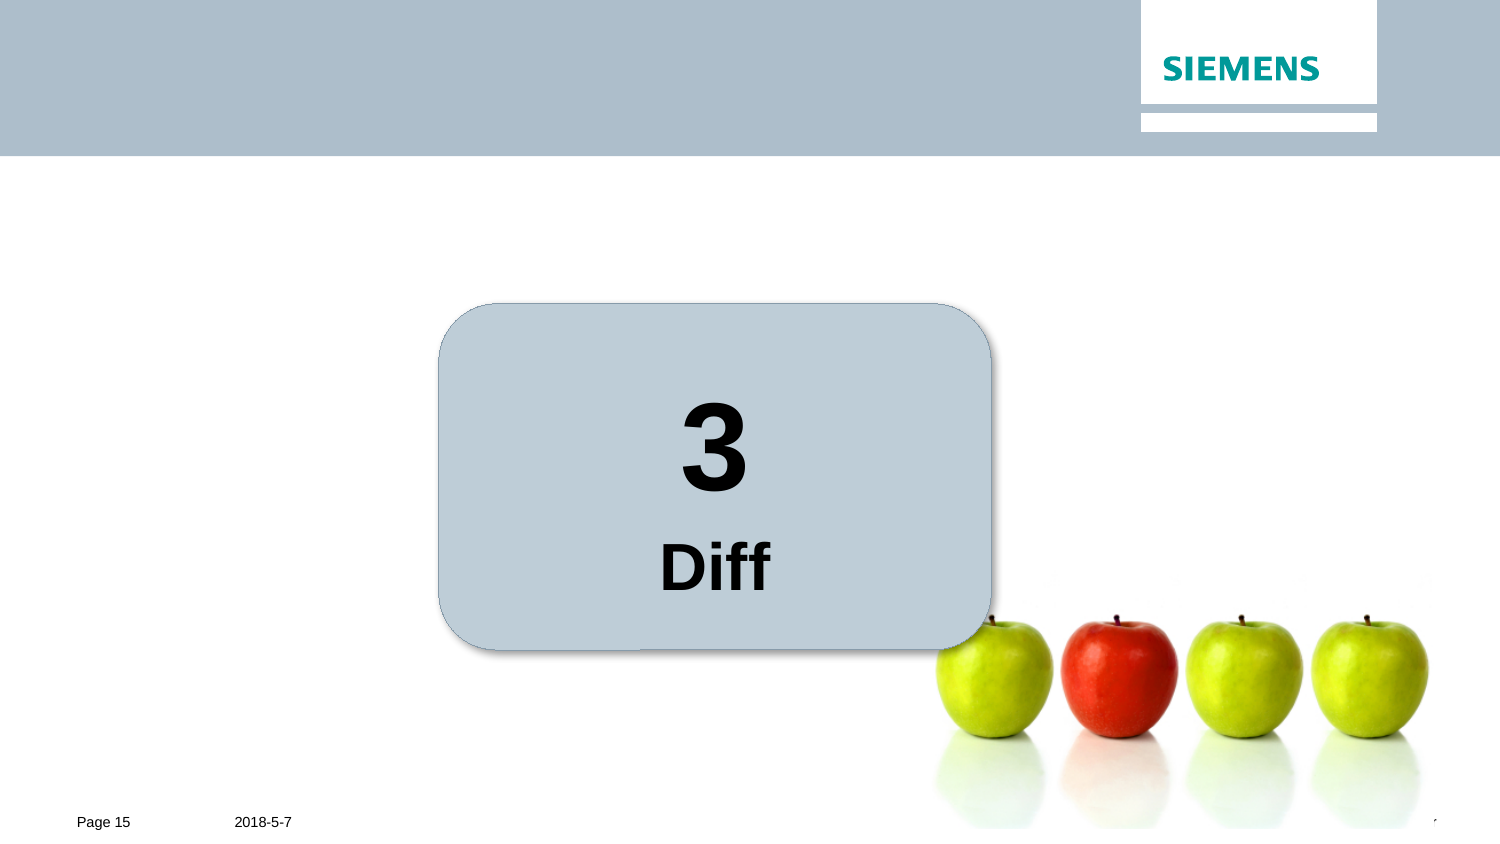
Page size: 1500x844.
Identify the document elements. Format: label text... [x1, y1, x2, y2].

picture [930, 516, 1434, 829]
text_box 3 Diff [438, 303, 992, 651]
